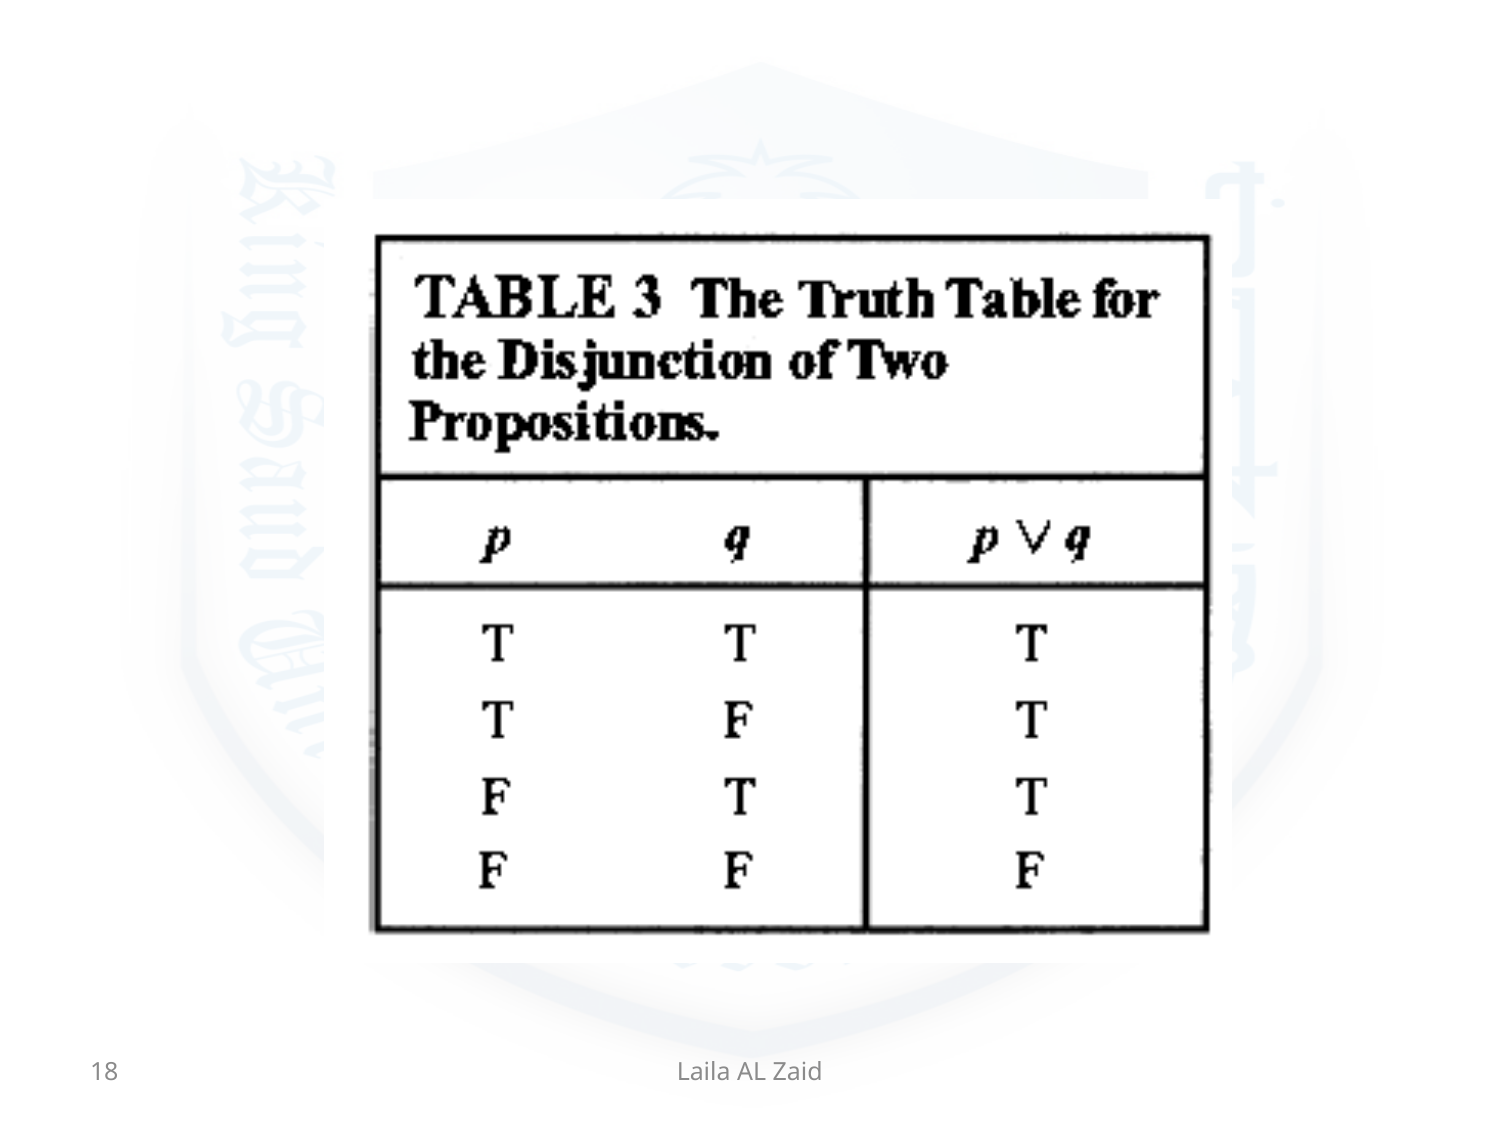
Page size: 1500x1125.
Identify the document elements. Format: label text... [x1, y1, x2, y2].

slide_number 18 [75, 1042, 425, 1103]
footer Laila AL Zaid [512, 1042, 988, 1103]
picture [324, 199, 1232, 963]
